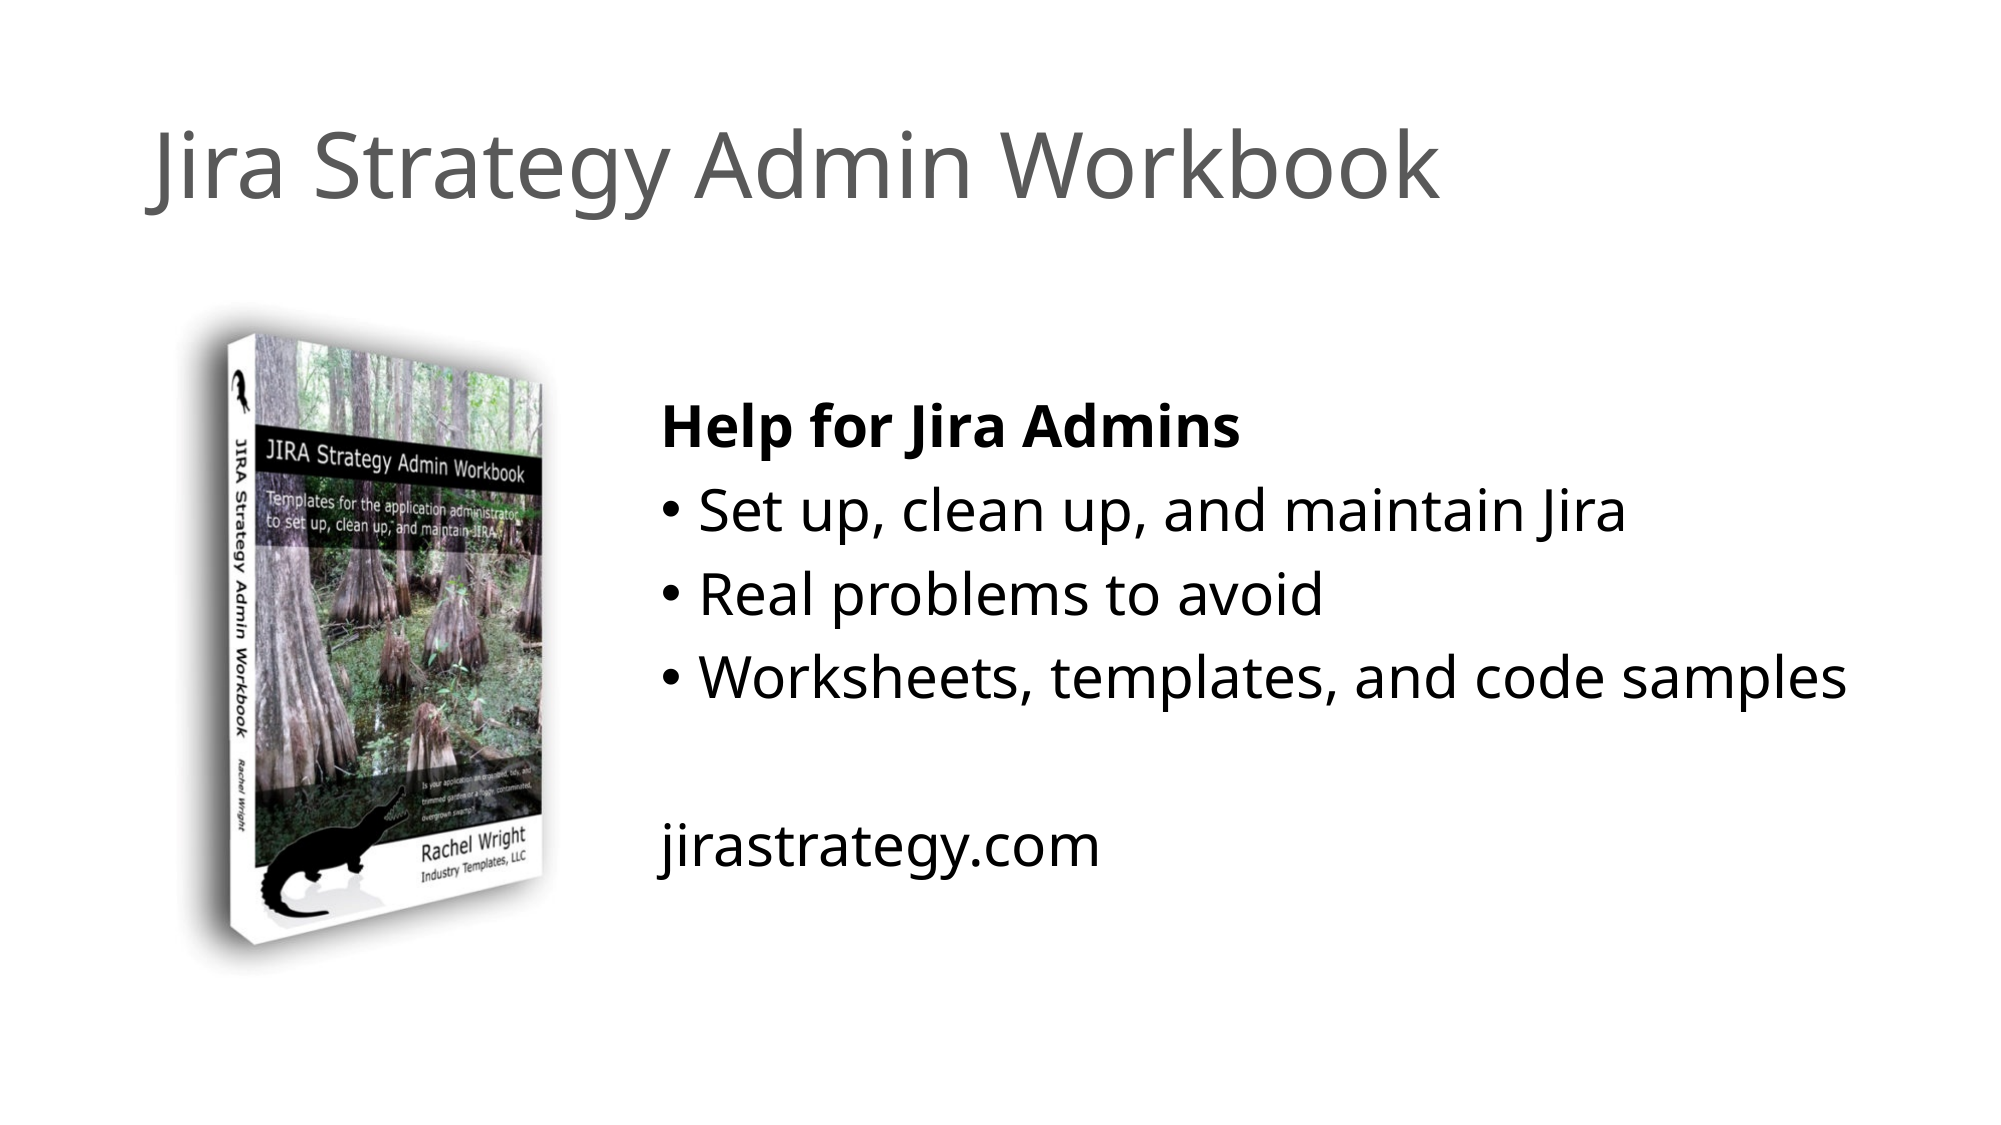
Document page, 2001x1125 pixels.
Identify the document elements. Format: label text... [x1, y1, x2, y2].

title Jira Strategy Admin Workbook [137, 59, 1863, 278]
picture [167, 286, 575, 984]
text_box Help for Jira Admins Set up, clean up, and maintain Jira Real problems to avoid Worksheets, templates, and code samples jirastrategy.com [646, 389, 1870, 984]
